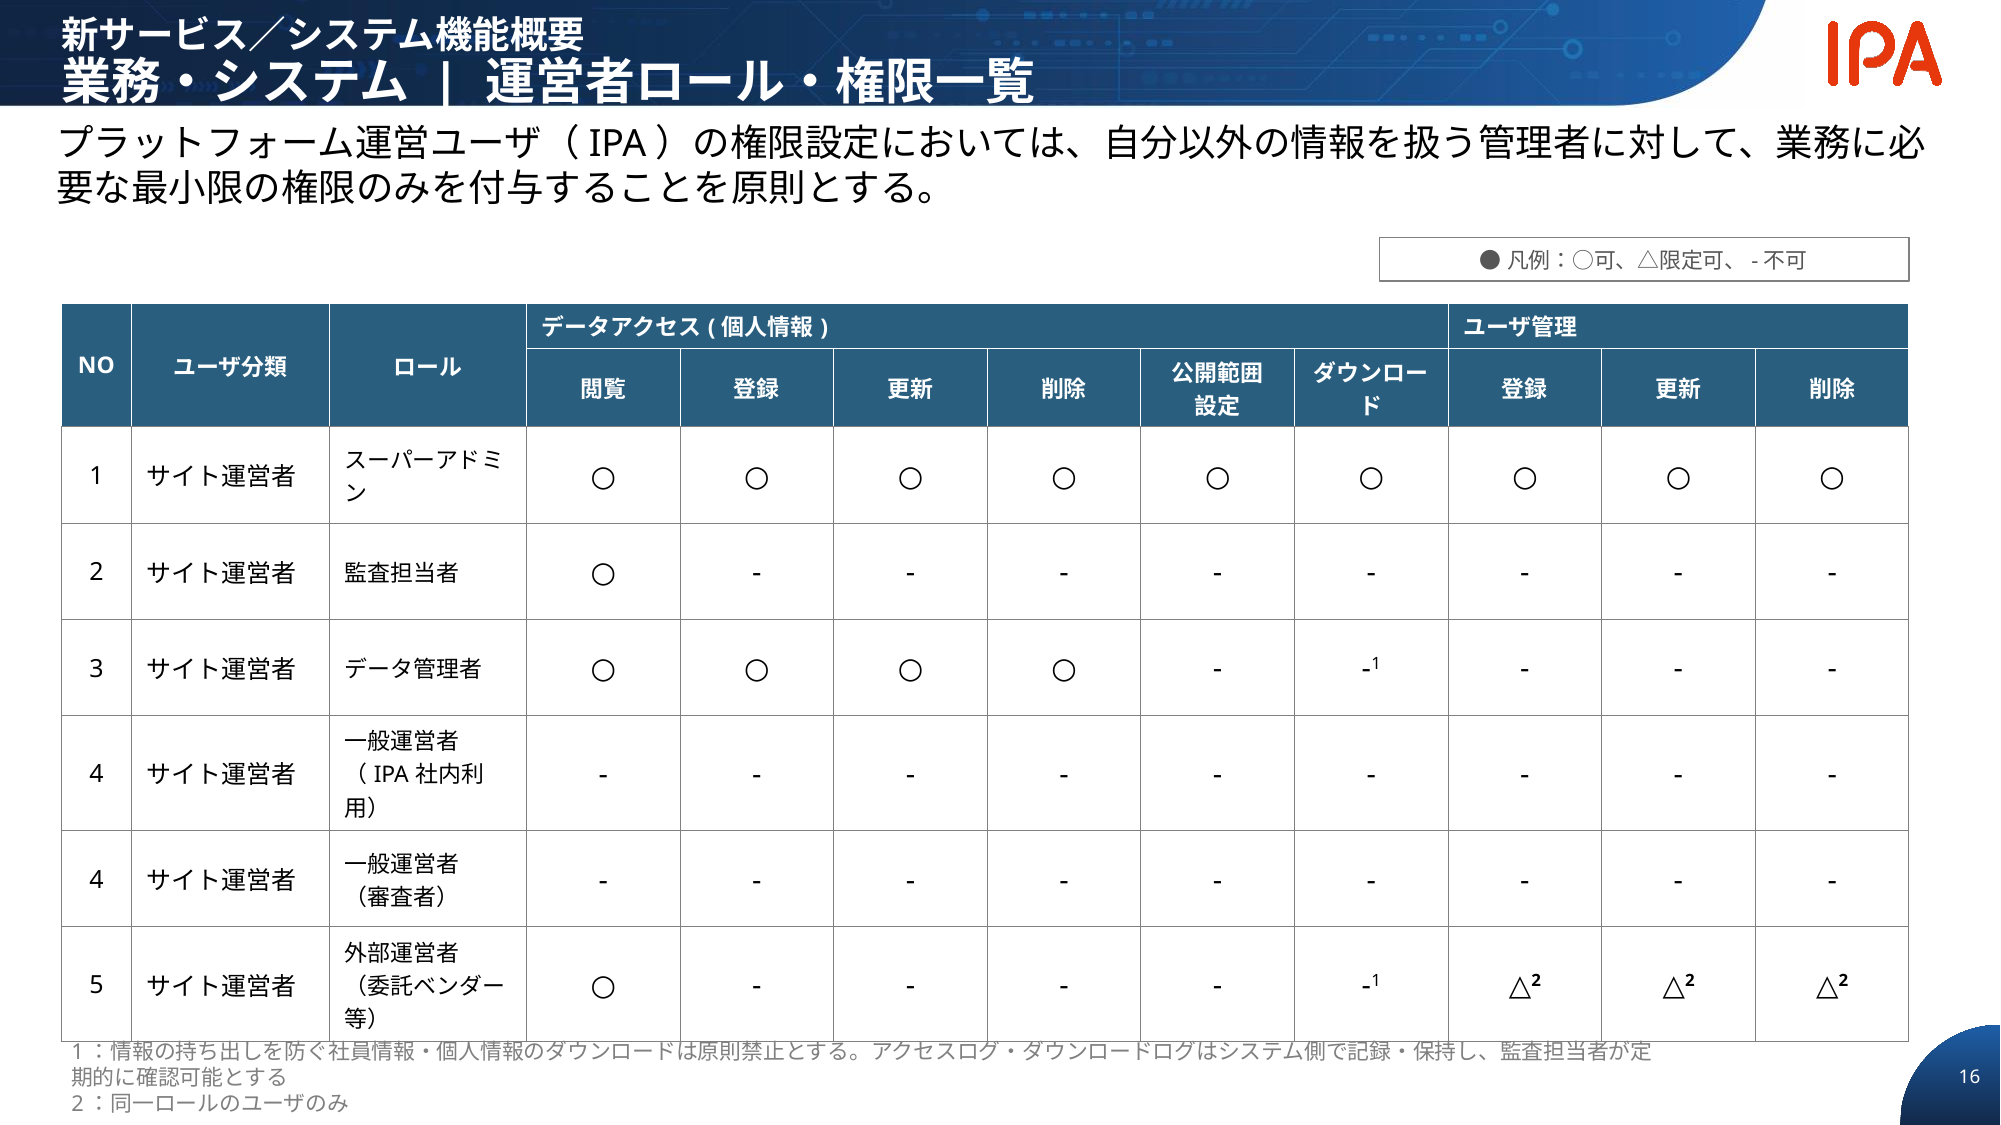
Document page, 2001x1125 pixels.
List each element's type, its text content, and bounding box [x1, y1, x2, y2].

table_cell - [1141, 620, 1294, 715]
table_cell - [988, 524, 1140, 619]
table_cell 一般運営者 （審査者） [330, 831, 526, 926]
table_cell 登録 [1449, 349, 1601, 426]
title 新サービス／システム機能概要 業務・システム | 運営者ロール・権限一覧 [61, 16, 1611, 92]
table_cell - [527, 831, 680, 926]
table_cell 削除 [1756, 349, 1908, 426]
table_cell サイト運営者 [132, 927, 329, 1029]
table_cell - [1449, 620, 1601, 715]
table_cell - [1602, 716, 1755, 830]
table_cell - [681, 716, 833, 830]
table_cell ○ [1141, 427, 1294, 523]
table_cell 削除 [988, 349, 1140, 426]
table_header データアクセス(個人情報) [527, 304, 1448, 348]
table_cell △2 [1449, 927, 1601, 1029]
table_cell ダウンロード [1295, 349, 1448, 426]
table_cell ○ [988, 427, 1140, 523]
table_cell スーパーアドミン [330, 427, 526, 523]
table_cell - [834, 831, 987, 926]
table_cell - [1602, 524, 1755, 619]
table_cell ○ [527, 524, 680, 619]
table_cell サイト運営者 [132, 427, 329, 523]
table_cell △2 [1756, 927, 1908, 1041]
table_cell -1 [1295, 927, 1448, 1029]
picture [1828, 21, 1942, 86]
table_cell △2 [1602, 927, 1755, 1041]
table_cell ○ [527, 427, 680, 523]
table_cell 5 [62, 927, 131, 1029]
table_cell - [834, 524, 987, 619]
table_cell ○ [834, 620, 987, 715]
table_cell - [1756, 831, 1908, 926]
table_cell - [1756, 524, 1908, 619]
table_header ロール [330, 304, 526, 426]
table_cell - [1295, 831, 1448, 926]
table_cell ○ [1602, 427, 1755, 523]
table_cell - [988, 831, 1140, 926]
table_cell - [1449, 831, 1601, 926]
table_cell ○ [988, 620, 1140, 715]
table_cell サイト運営者 [132, 524, 329, 619]
table_cell - [1449, 524, 1601, 619]
table_cell 更新 [1602, 349, 1755, 426]
table_cell ○ [681, 427, 833, 523]
table_cell サイト運営者 [132, 831, 329, 926]
text_box プラットフォーム運営ユーザ（IPA）の権限設定においては、自分以外の情報を扱う管理者に対して、業務に必要な最小限の権限のみを付与することを原則とする。 [56, 118, 1940, 216]
table_cell 2 [62, 524, 131, 619]
table_cell - [1756, 620, 1908, 715]
table_cell 外部運営者 （委託ベンダー等） [330, 927, 526, 1029]
table_header NO [62, 304, 131, 426]
table_header ユーザ管理 [1449, 304, 1908, 348]
table_cell -1 [1295, 620, 1448, 715]
table_cell - [834, 716, 987, 830]
table_cell 4 [62, 831, 131, 926]
table_cell - [988, 716, 1140, 830]
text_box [1379, 237, 1910, 282]
table_cell サイト運営者 [132, 716, 329, 830]
table_cell - [834, 927, 987, 1029]
table_cell - [1756, 716, 1908, 830]
table_cell ○ [834, 427, 987, 523]
table_cell - [681, 927, 833, 1029]
table_cell - [1449, 716, 1601, 830]
table_cell 閲覧 [527, 349, 680, 426]
table_cell ○ [681, 620, 833, 715]
table_cell - [1141, 716, 1294, 830]
table_cell ○ [527, 620, 680, 715]
table_cell データ管理者 [330, 620, 526, 715]
table_cell - [1141, 927, 1294, 1029]
table_cell - [681, 831, 833, 926]
table_cell 登録 [681, 349, 833, 426]
table_header ユーザ分類 [132, 304, 329, 426]
table_cell ○ [1756, 427, 1908, 523]
text_box 1：情報の持ち出しを防ぐ社員情報・個人情報のダウンロードは原則禁止とする。アクセスログ・ダウンロードログはシステム側で記録・保持し、監査担当者が定期的に確認可能とする 2：同一ロールのユーザのみ [56, 1029, 1674, 1124]
picture [0, 0, 1805, 108]
table_cell - [1141, 524, 1294, 619]
table_cell ○ [1449, 427, 1601, 523]
table_cell 監査担当者 [330, 524, 526, 619]
table_cell - [1602, 620, 1755, 715]
table_cell - [1602, 831, 1755, 926]
table_cell 公開範囲 設定 [1141, 349, 1294, 426]
table_cell - [988, 927, 1140, 1029]
table_cell 4 [62, 716, 131, 830]
table_cell - [681, 524, 833, 619]
table_cell ○ [1295, 427, 1448, 523]
table_cell 3 [62, 620, 131, 715]
table_cell - [1141, 831, 1294, 926]
table_cell サイト運営者 [132, 620, 329, 715]
table_cell 1 [62, 427, 131, 523]
table_cell - [1295, 716, 1448, 830]
table_cell - [1295, 524, 1448, 619]
table_cell 一般運営者 （IPA社内利用） [330, 716, 526, 830]
table_cell 更新 [834, 349, 987, 426]
table_cell ○ [527, 927, 680, 1029]
table_cell - [527, 716, 680, 830]
